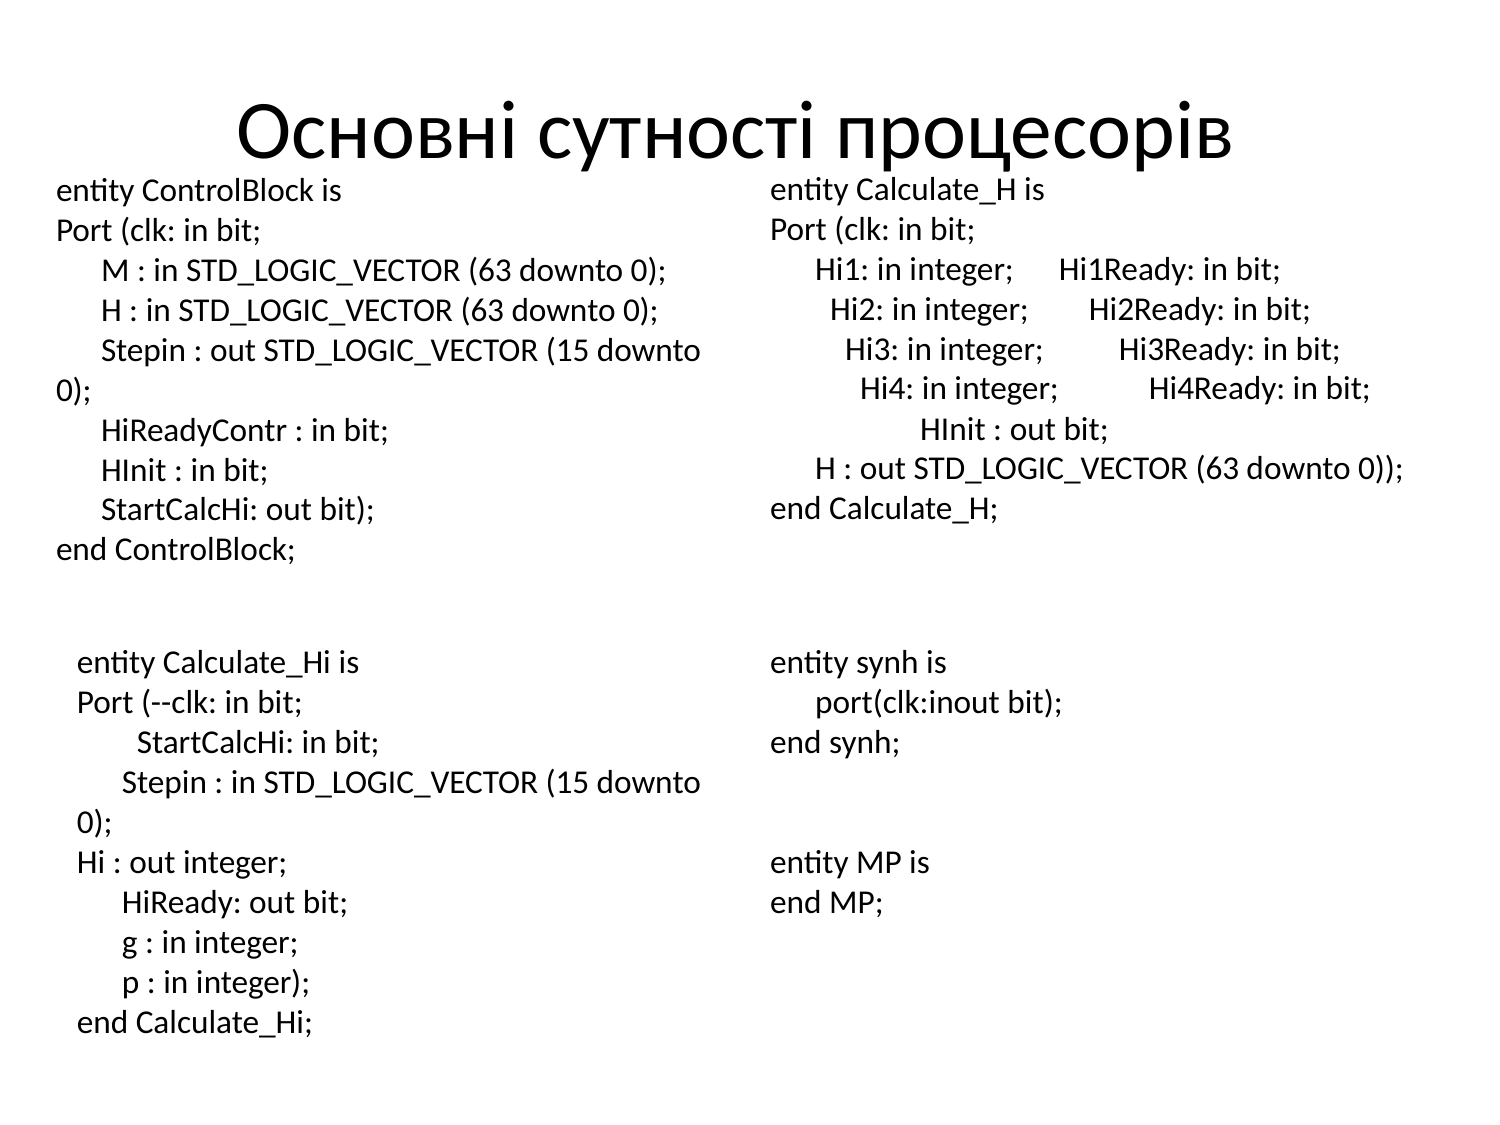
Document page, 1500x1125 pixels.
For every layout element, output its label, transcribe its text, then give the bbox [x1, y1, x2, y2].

title Основні сутності процесорів [147, 30, 1324, 219]
text_box entity ControlBlock is Port (clk: in bit; M : in STD_LOGIC_VECTOR (63 downto 0); H : in STD_LOGIC_VECTOR (63 downto 0); Stepin : out STD_LOGIC_VECTOR (15 downto 0); HiReadyContr : in bit; HInit : in bit; StartCalcHi: out bit); end ControlBlock; [41, 160, 727, 575]
text_box entity Calculate_H is Port (clk: in bit; Hi1: in integer; Hi1Ready: in bit; Hi2: in integer; Hi2Ready: in bit; Hi3: in integer; Hi3Ready: in bit; Hi4: in integer; Hi4Ready: in bit; HInit : out bit; H : out STD_LOGIC_VECTOR (63 downto 0)); end Calculate_H; [755, 159, 1441, 534]
text_box entity synh is port(clk:inout bit); end synh; entity MP is end MP; [755, 633, 1441, 928]
text_box entity Calculate_Hi is Port (--clk: in bit; StartCalcHi: in bit; Stepin : in STD_LOGIC_VECTOR (15 downto 0); Hi : out integer; HiReady: out bit; g : in integer; p : in integer); end Calculate_Hi; [62, 633, 748, 1048]
